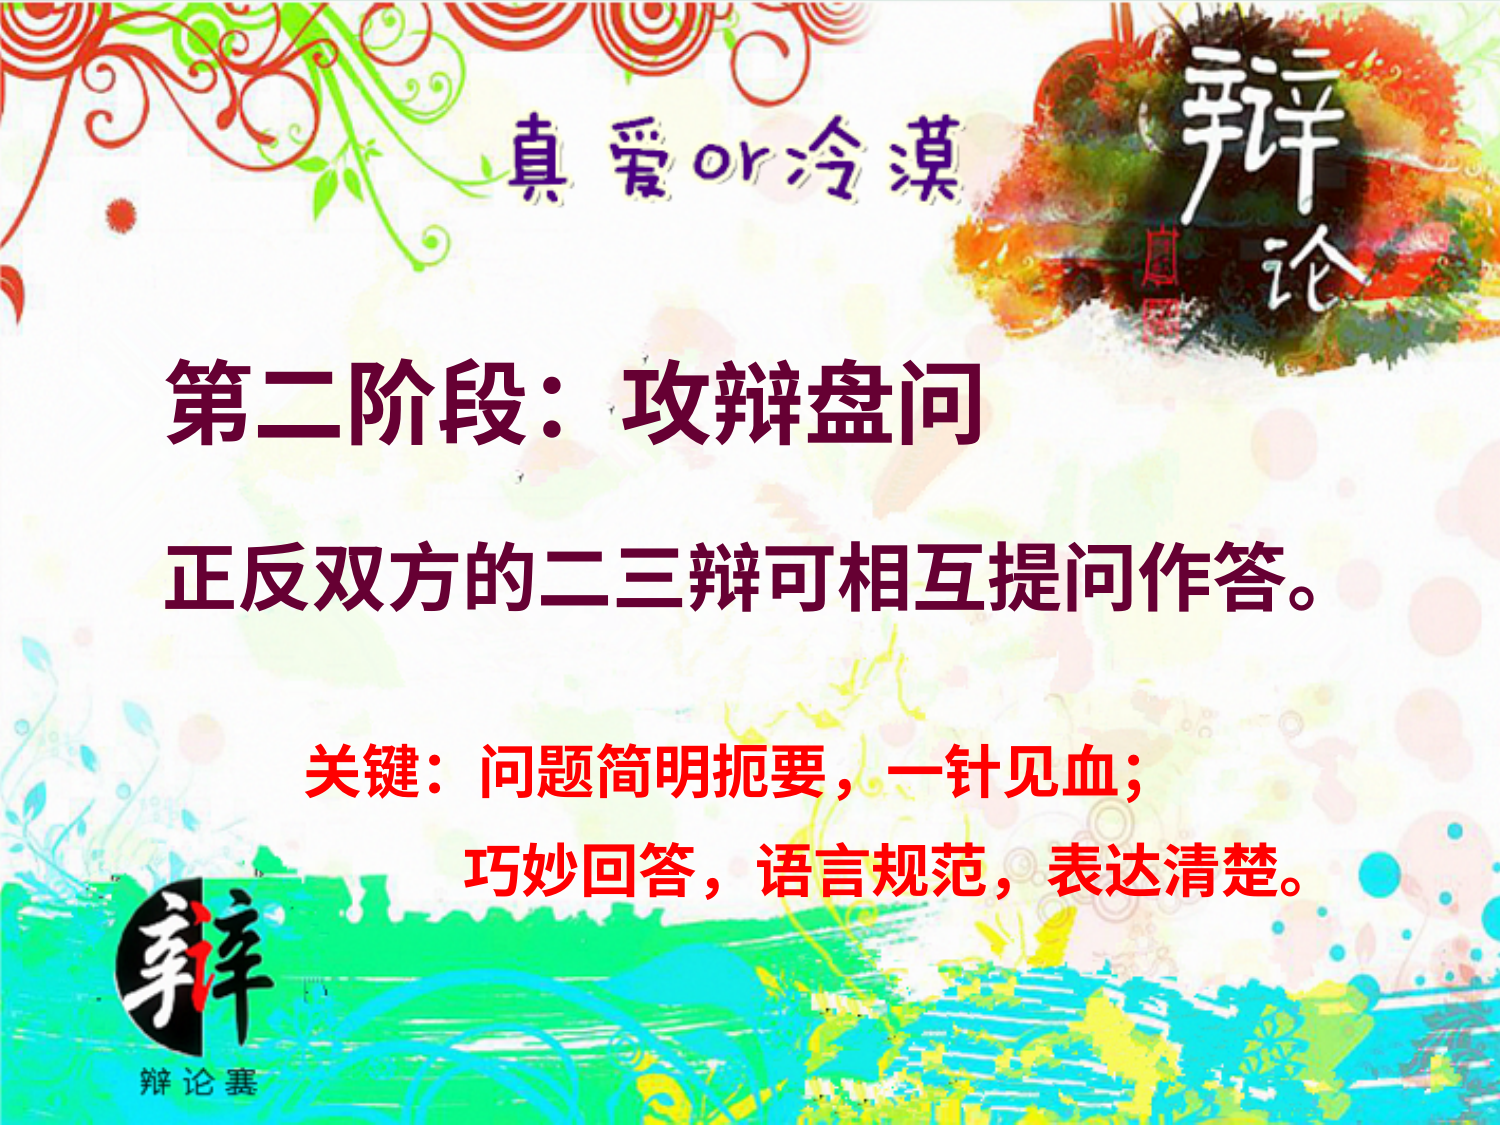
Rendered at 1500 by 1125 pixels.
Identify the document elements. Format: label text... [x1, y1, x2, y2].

picture [0, 0, 1500, 1125]
text_box 第二阶段：攻辩盘问 正反双方的二三辩可相互提问作答。 [147, 337, 1436, 628]
text_box 关键：问题简明扼要，一针见血； 巧妙回答，语言规范，表达清楚。 [289, 727, 1500, 912]
